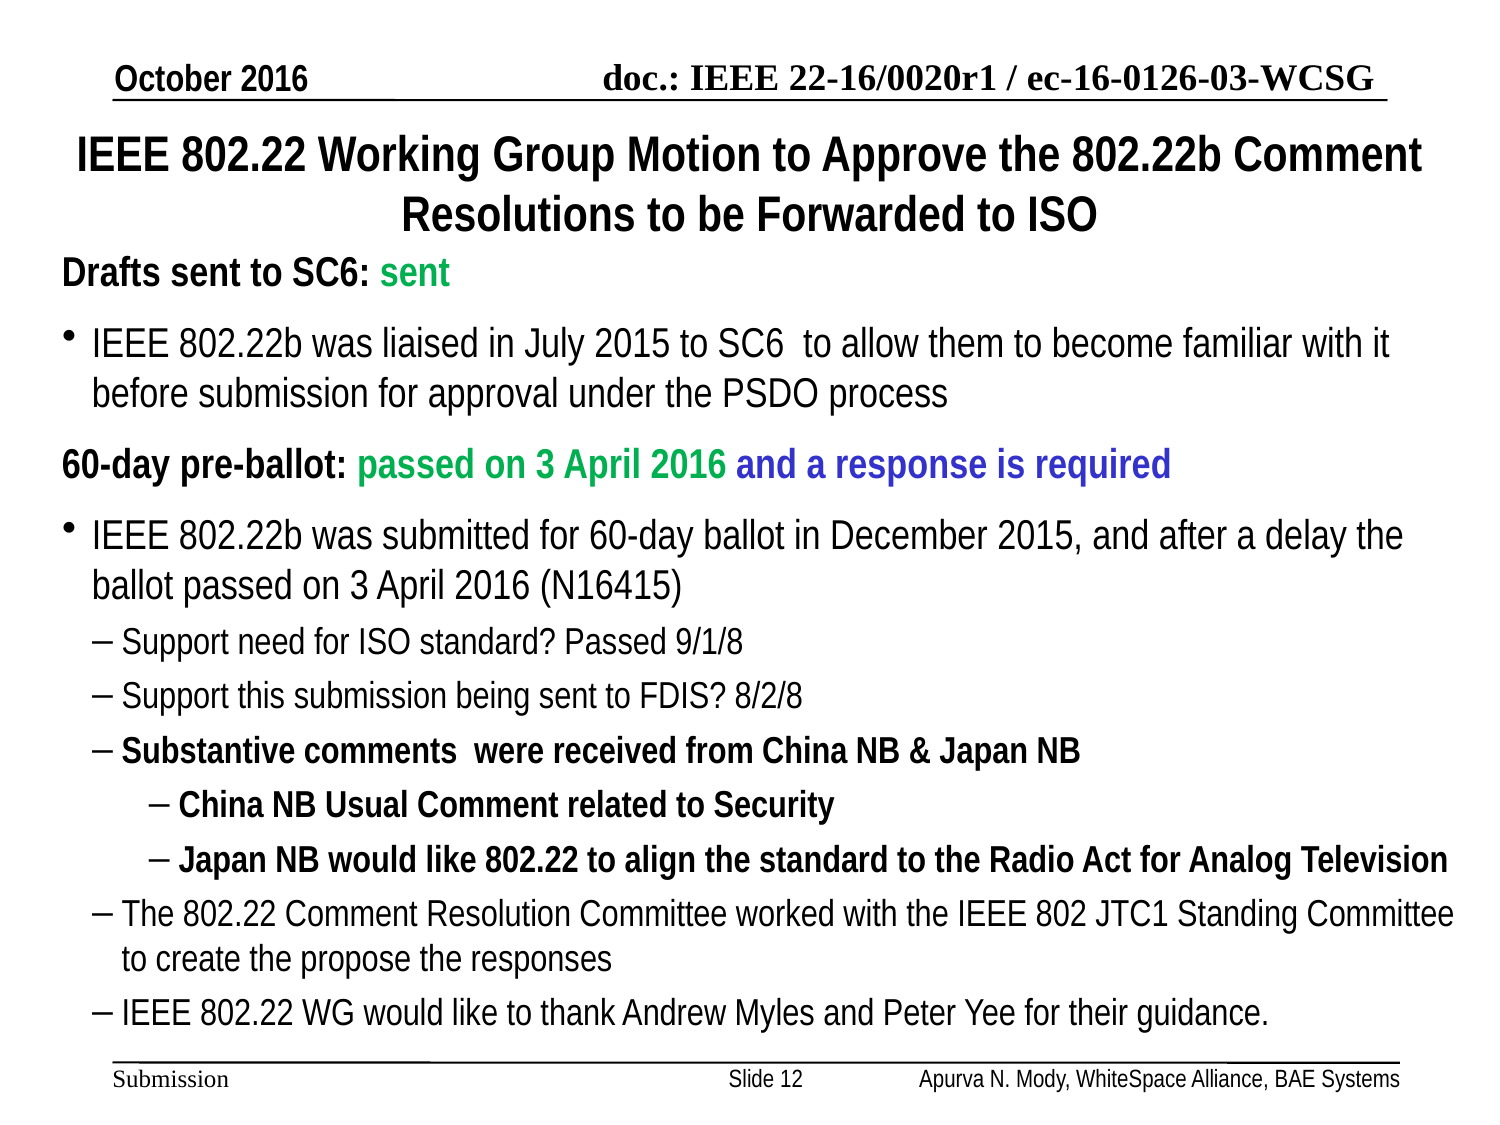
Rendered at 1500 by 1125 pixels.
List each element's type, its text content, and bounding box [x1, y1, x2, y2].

title IEEE 802.22 Working Group Motion to Approve the 802.22b Comment Resolutions to be Forwarded to ISO [49, 112, 1451, 237]
footer Apurva N. Mody, WhiteSpace Alliance, BAE Systems [902, 1063, 1402, 1093]
slide_number Slide 12 [674, 1063, 858, 1101]
text_box Drafts sent to SC6: sent IEEE 802.22b was liaised in July 2015 to SC6 to allow them to become familiar with it before submission for approval under the PSDO process 60-day pre-ballot: passed on 3 April 2016 and a response is required IEEE 802.22b was submitted for 60-day ballot in December 2015, and after a delay the ballot passed on 3 April 2016 (N16415) Support need for ISO standard? Passed 9/1/8 Support this submission being sent to FDIS? 8/2/8 Substantive comments were received from China NB & Japan NB China NB Usual Comment related to Security Japan NB would like 802.22 to align the standard to the Radio Act for Analog Television The 802.22 Comment Resolution Committee worked with the IEEE 802 JTC1 Standing Committee to create the propose the responses IEEE 802.22 WG would like to thank Andrew Myles and Peter Yee for their guidance. [46, 237, 1497, 1063]
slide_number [114, 54, 540, 100]
